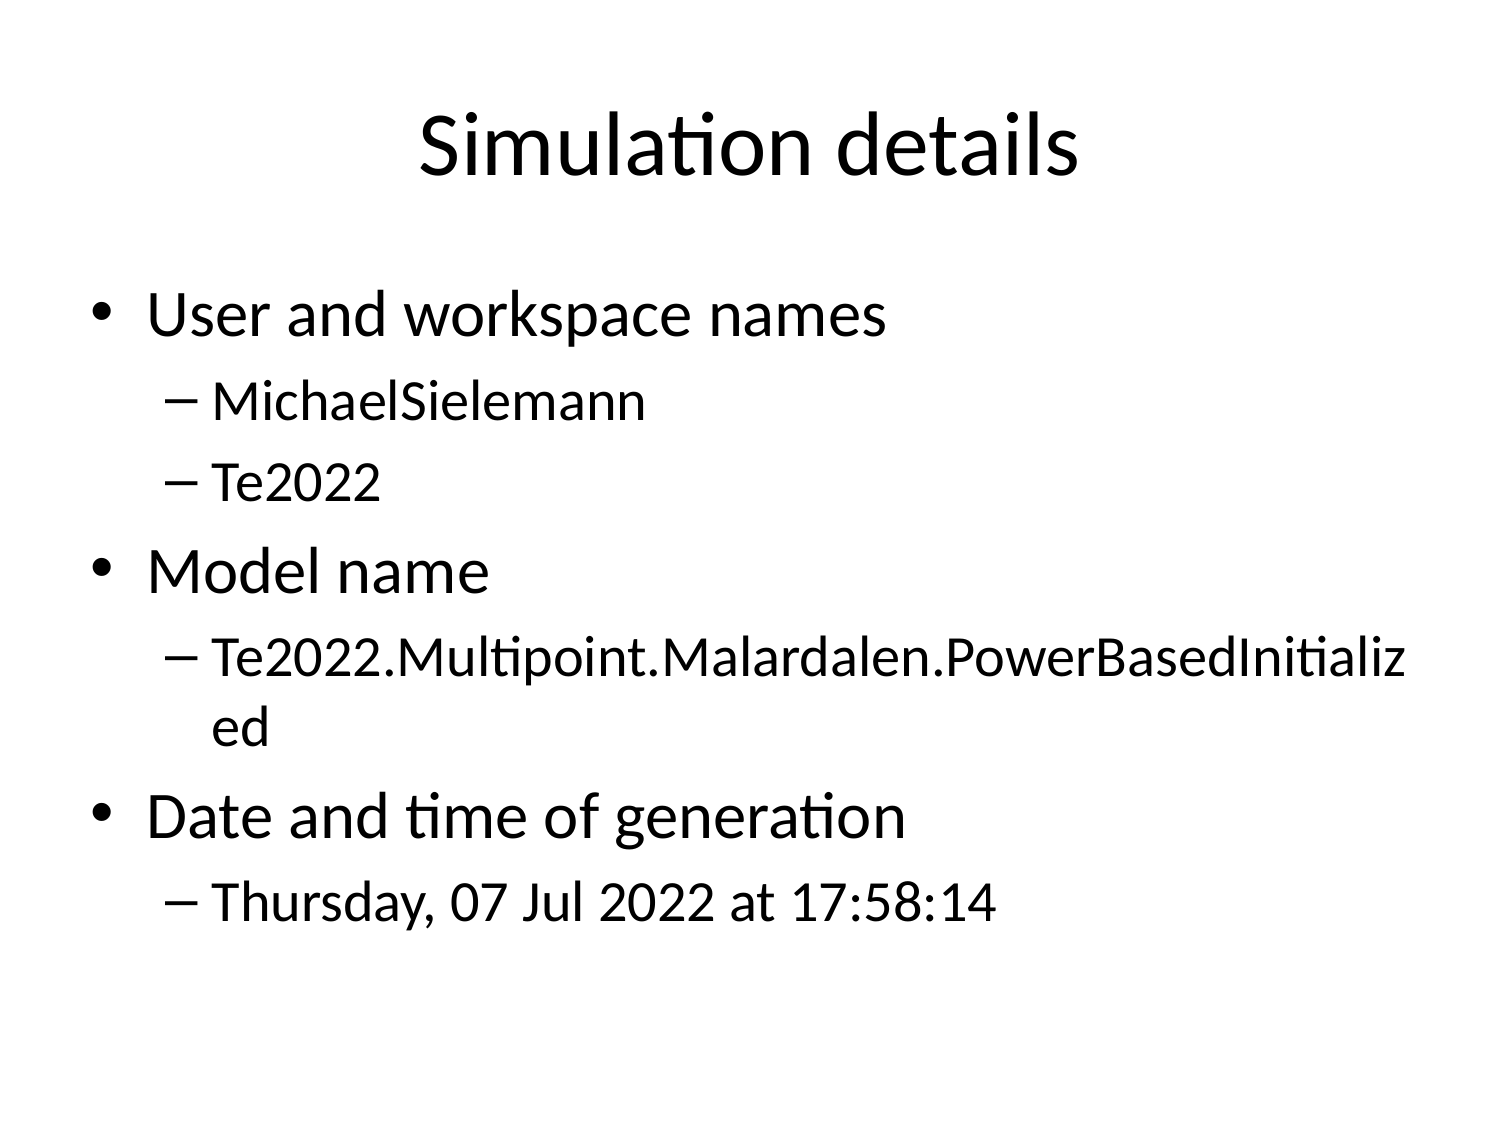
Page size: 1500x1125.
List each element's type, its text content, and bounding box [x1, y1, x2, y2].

list User and workspace names MichaelSielemann Te2022 Model name Te2022.Multipoint.Malardalen.PowerBasedInitialized Date and time of generation Thursday, 07 Jul 2022 at 17:58:14 [75, 262, 1425, 1005]
title Simulation details [75, 45, 1425, 233]
